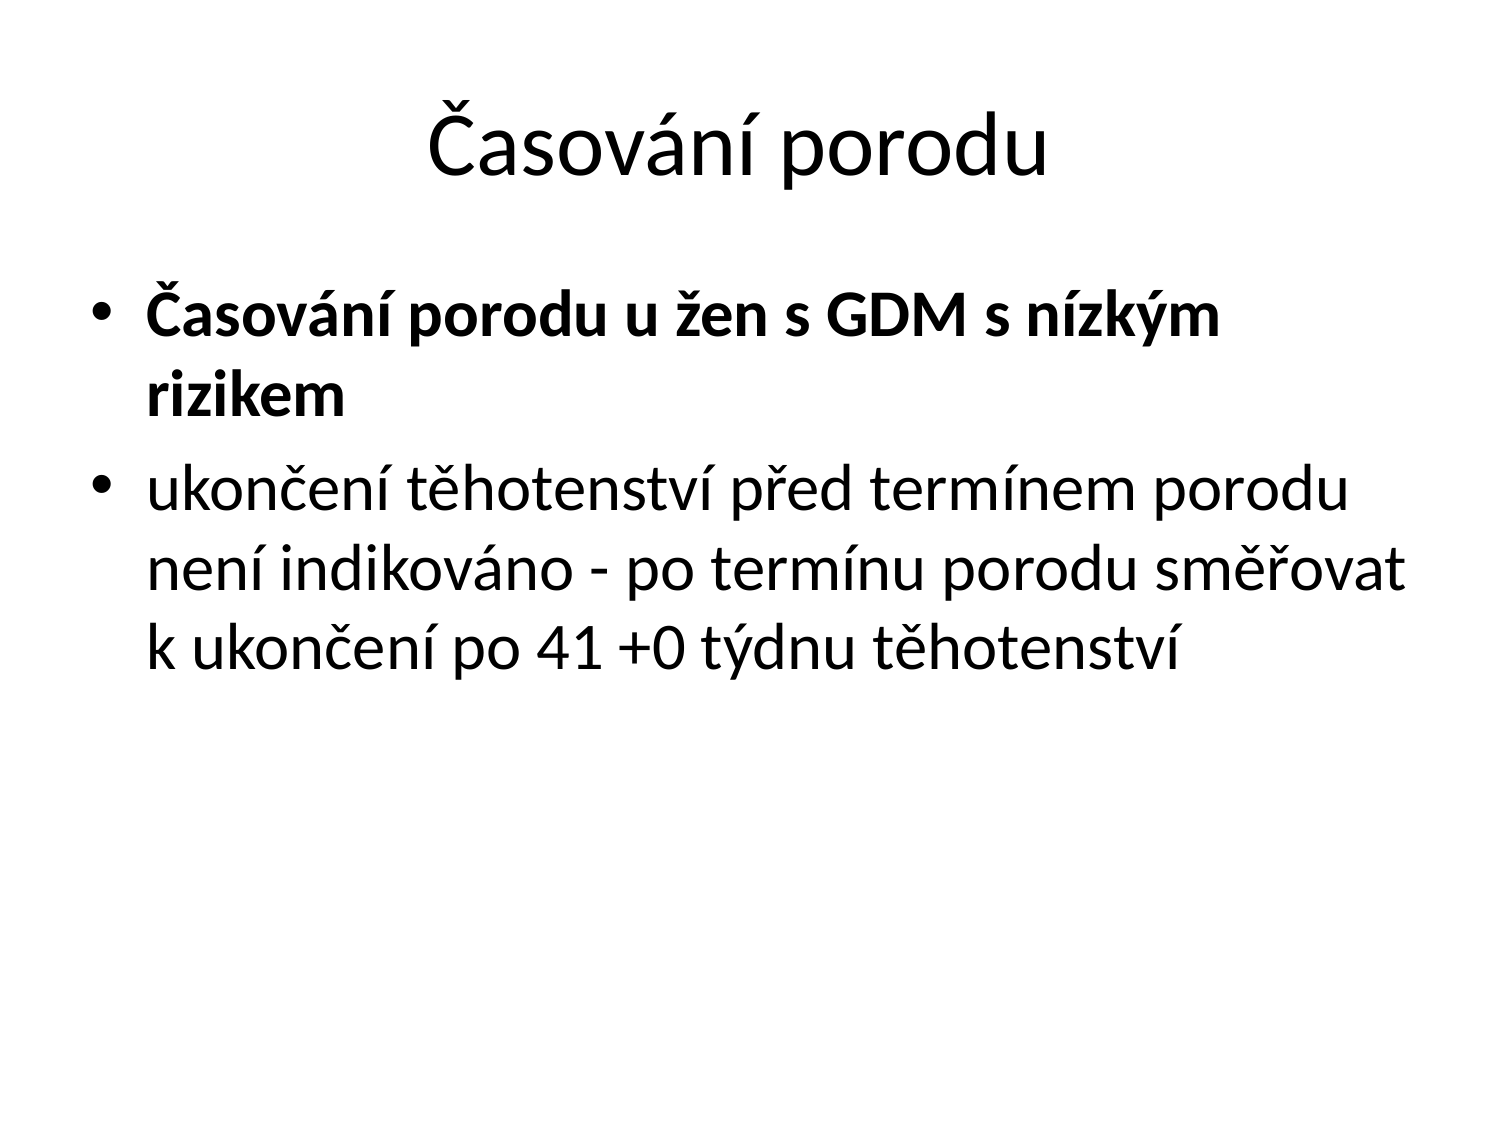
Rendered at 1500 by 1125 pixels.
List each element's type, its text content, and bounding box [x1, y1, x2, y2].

list Časování porodu u žen s GDM s nízkým rizikem ukončení těhotenství před termínem porodu není indikováno - po termínu porodu směřovat k ukončení po 41 +0 týdnu těhotenství [75, 262, 1425, 1005]
title Časování porodu [75, 45, 1425, 233]
